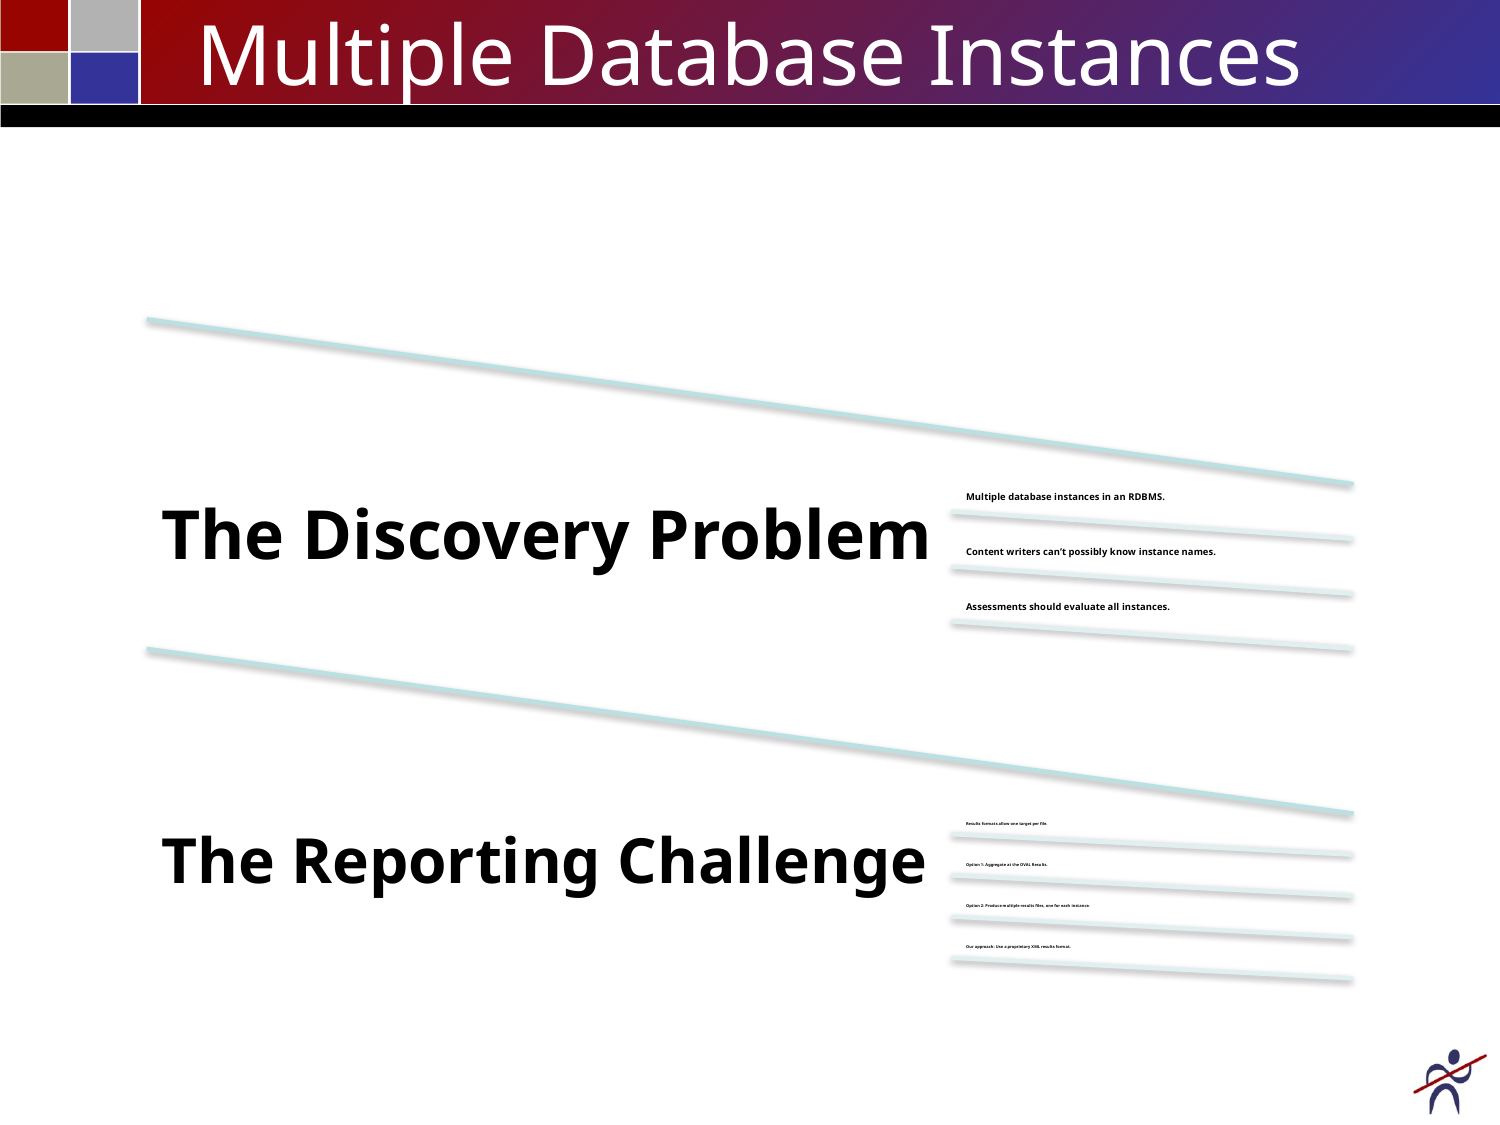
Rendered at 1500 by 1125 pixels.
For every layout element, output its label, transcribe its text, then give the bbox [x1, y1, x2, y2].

title Multiple Database Instances [146, 0, 1354, 104]
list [146, 318, 1354, 979]
picture [1412, 1049, 1488, 1115]
